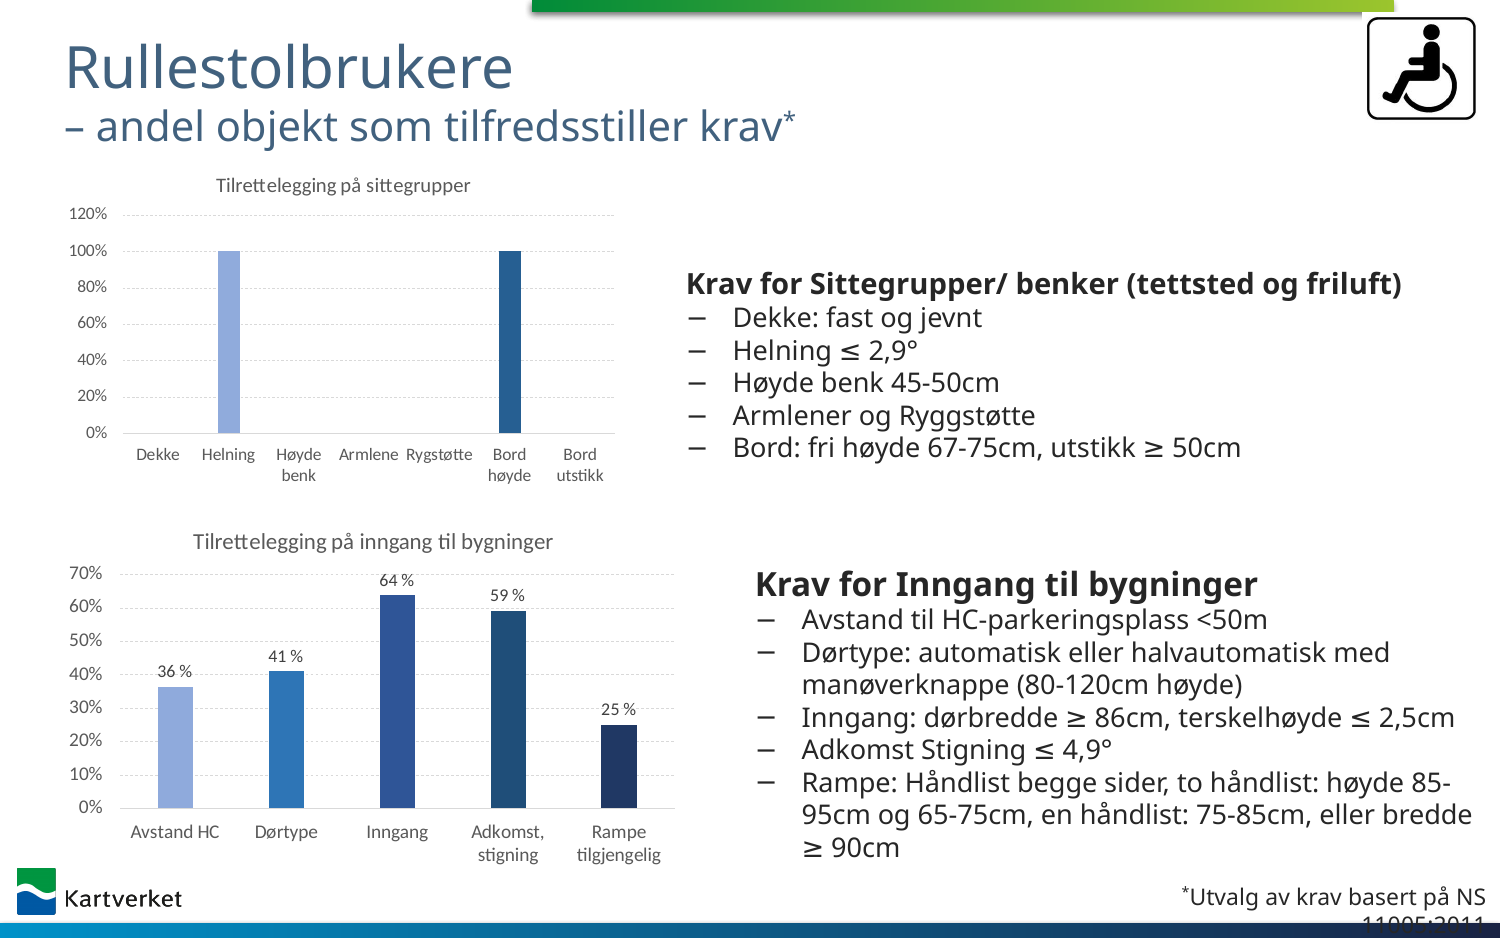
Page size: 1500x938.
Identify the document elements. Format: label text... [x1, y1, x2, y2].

text_box Krav for Sittegrupper/ benker (tettsted og friluft) Dekke: fast og jevnt Helning ≤ 2,9° Høyde benk 45-50cm Armlener og Ryggstøtte Bord: fri høyde 67-75cm, utstikk ≥ 50cm [670, 258, 1418, 471]
text_box Krav for Inngang til bygninger Avstand til HC-parkeringsplass <50m Dørtype: automatisk eller halvautomatisk med manøverknappe (80-120cm høyde) Inngang: dørbredde ≥ 86cm, terskelhøyde ≤ 2,5cm Adkomst Stigning ≤ 4,9° Rampe: Håndlist begge sider, to håndlist: høyde 85-95cm og 65-75cm, en håndlist: 75-85cm, eller bredde ≥ 90cm [740, 555, 1491, 870]
picture [1362, 12, 1481, 126]
picture [62, 520, 685, 874]
text_box Rullestolbrukere – andel objekt som tilfredsstiller krav* [49, 25, 1431, 158]
text_box *Utvalg av krav basert på NS 11005:2011 [1068, 873, 1500, 938]
picture [62, 166, 625, 492]
